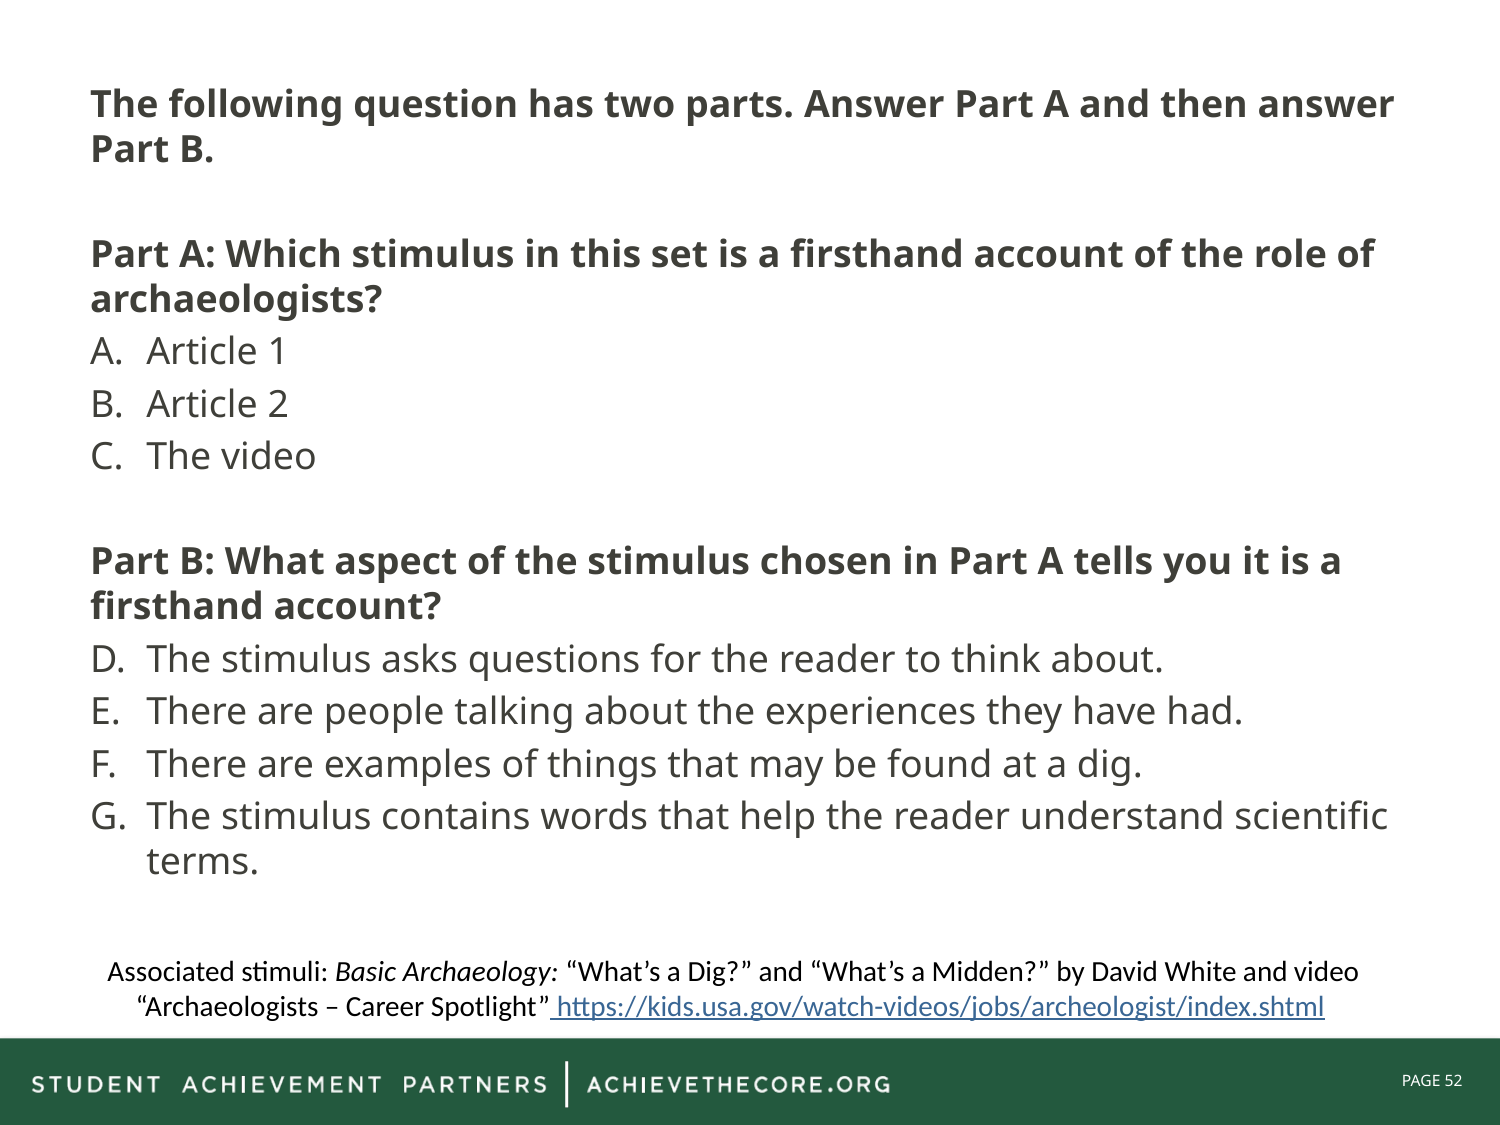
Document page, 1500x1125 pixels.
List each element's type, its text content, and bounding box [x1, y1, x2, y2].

text_box Associated stimuli: Basic Archaeology: “What’s a Dig?” and “What’s a Midden?” by David White and video “Archaeologists – Career Spotlight” https://kids.usa.gov/watch-videos/jobs/archeologist/index.shtml [74, 944, 1393, 1030]
list The following question has two parts. Answer Part A and then answer Part B. Part A: Which stimulus in this set is a firsthand account of the role of archaeologists? Article 1 Article 2 The video Part B: What aspect of the stimulus chosen in Part A tells you it is a firsthand account? The stimulus asks questions for the reader to think about. There are people talking about the experiences they have had. There are examples of things that may be found at a dig. The stimulus contains words that help the reader understand scientific terms. [75, 72, 1425, 945]
